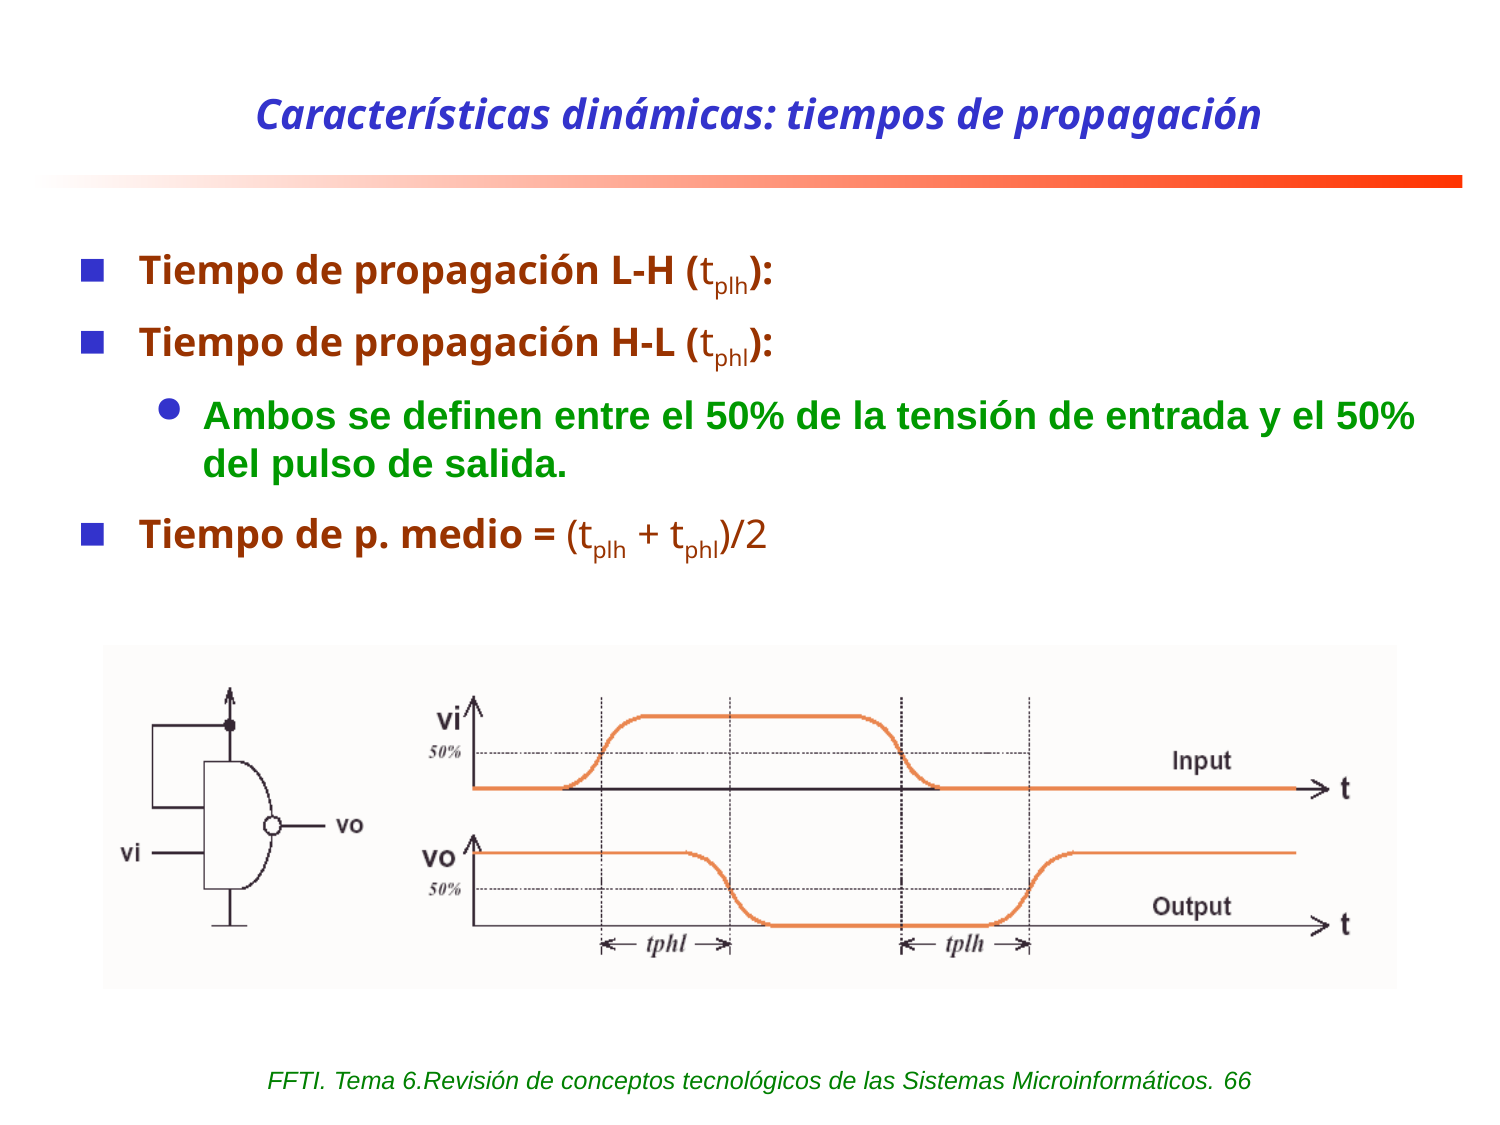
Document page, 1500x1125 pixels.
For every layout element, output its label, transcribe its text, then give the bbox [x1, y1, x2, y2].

title Características dinámicas: tiempos de propagación [68, 49, 1451, 176]
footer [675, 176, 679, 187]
footer FFTI. Tema 6.Revisión de conceptos tecnológicos de las Sistemas Microinformáticos. 66 [68, 1056, 1451, 1103]
list Tiempo de propagación L-H (tplh): Tiempo de propagación H-L (tphl): Ambos se definen entre el 50% de la tensión de entrada y el 50% del pulso de salida. Tiempo de p. medio = (tplh + tphl)/2 [68, 237, 1451, 646]
picture [102, 644, 1397, 989]
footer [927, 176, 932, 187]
table_cell 1 [843, 176, 847, 187]
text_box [759, 176, 763, 187]
